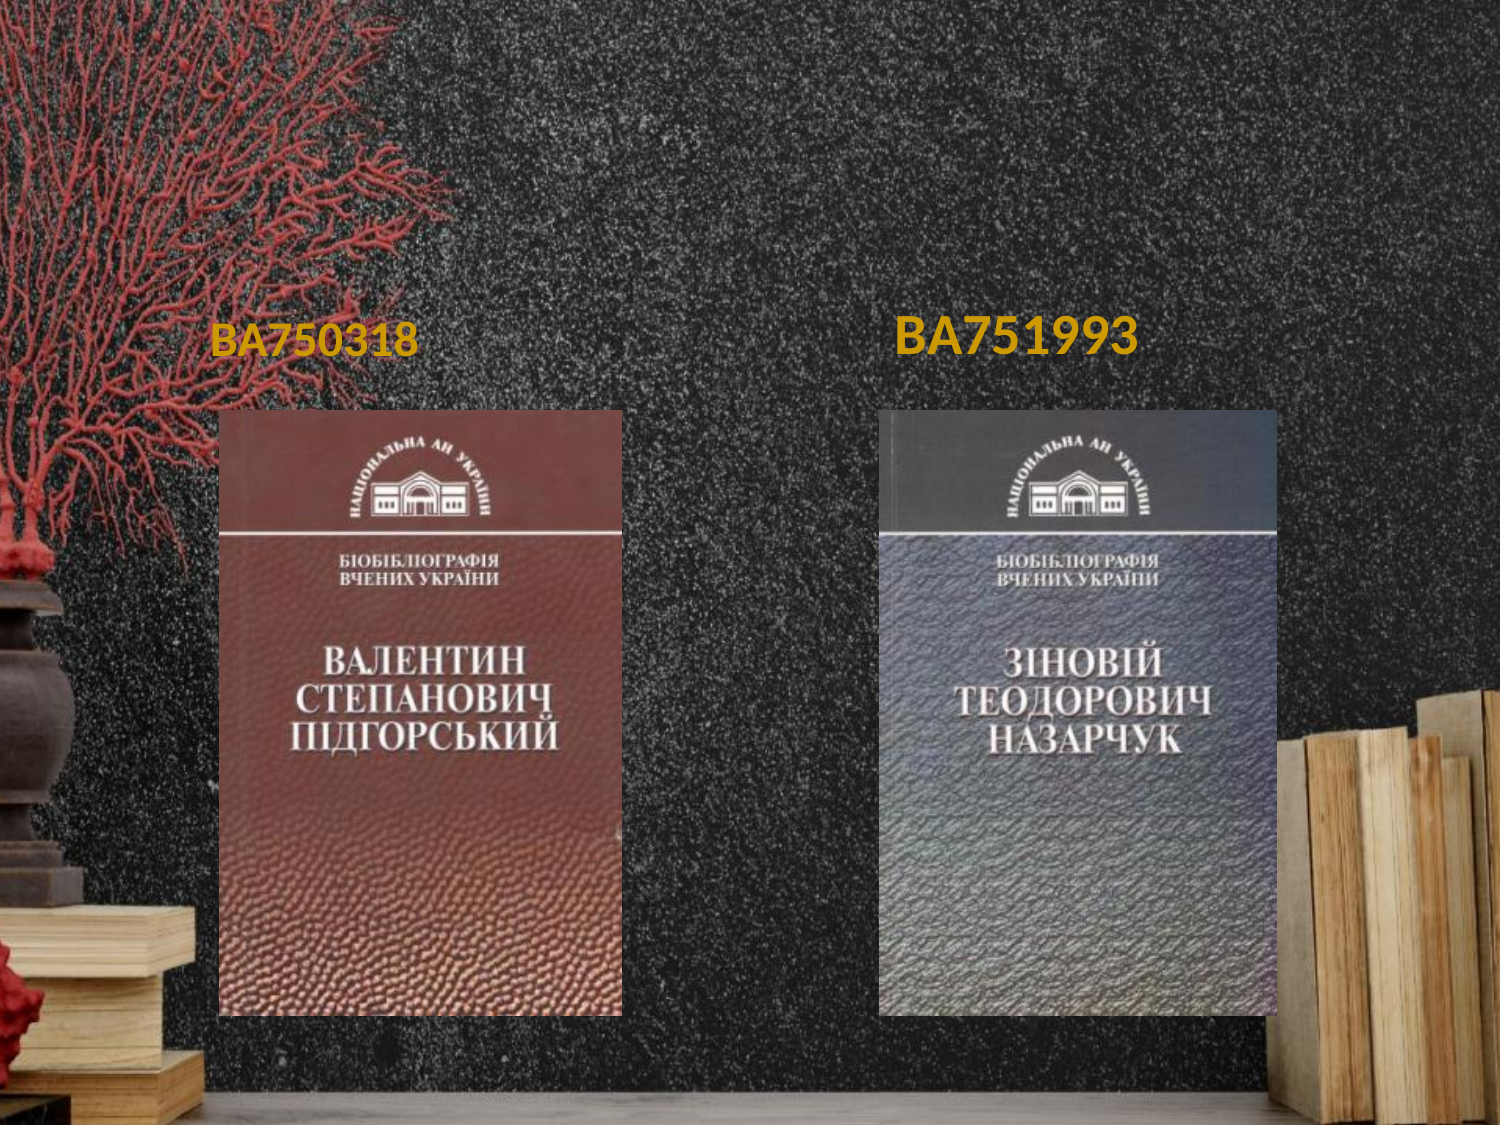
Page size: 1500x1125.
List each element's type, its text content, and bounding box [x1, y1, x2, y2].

list ВА750318 [194, 251, 738, 375]
list ВА751993 [879, 251, 1425, 375]
picture [0, 0, 1500, 1125]
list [219, 410, 622, 1016]
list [879, 410, 1277, 1016]
